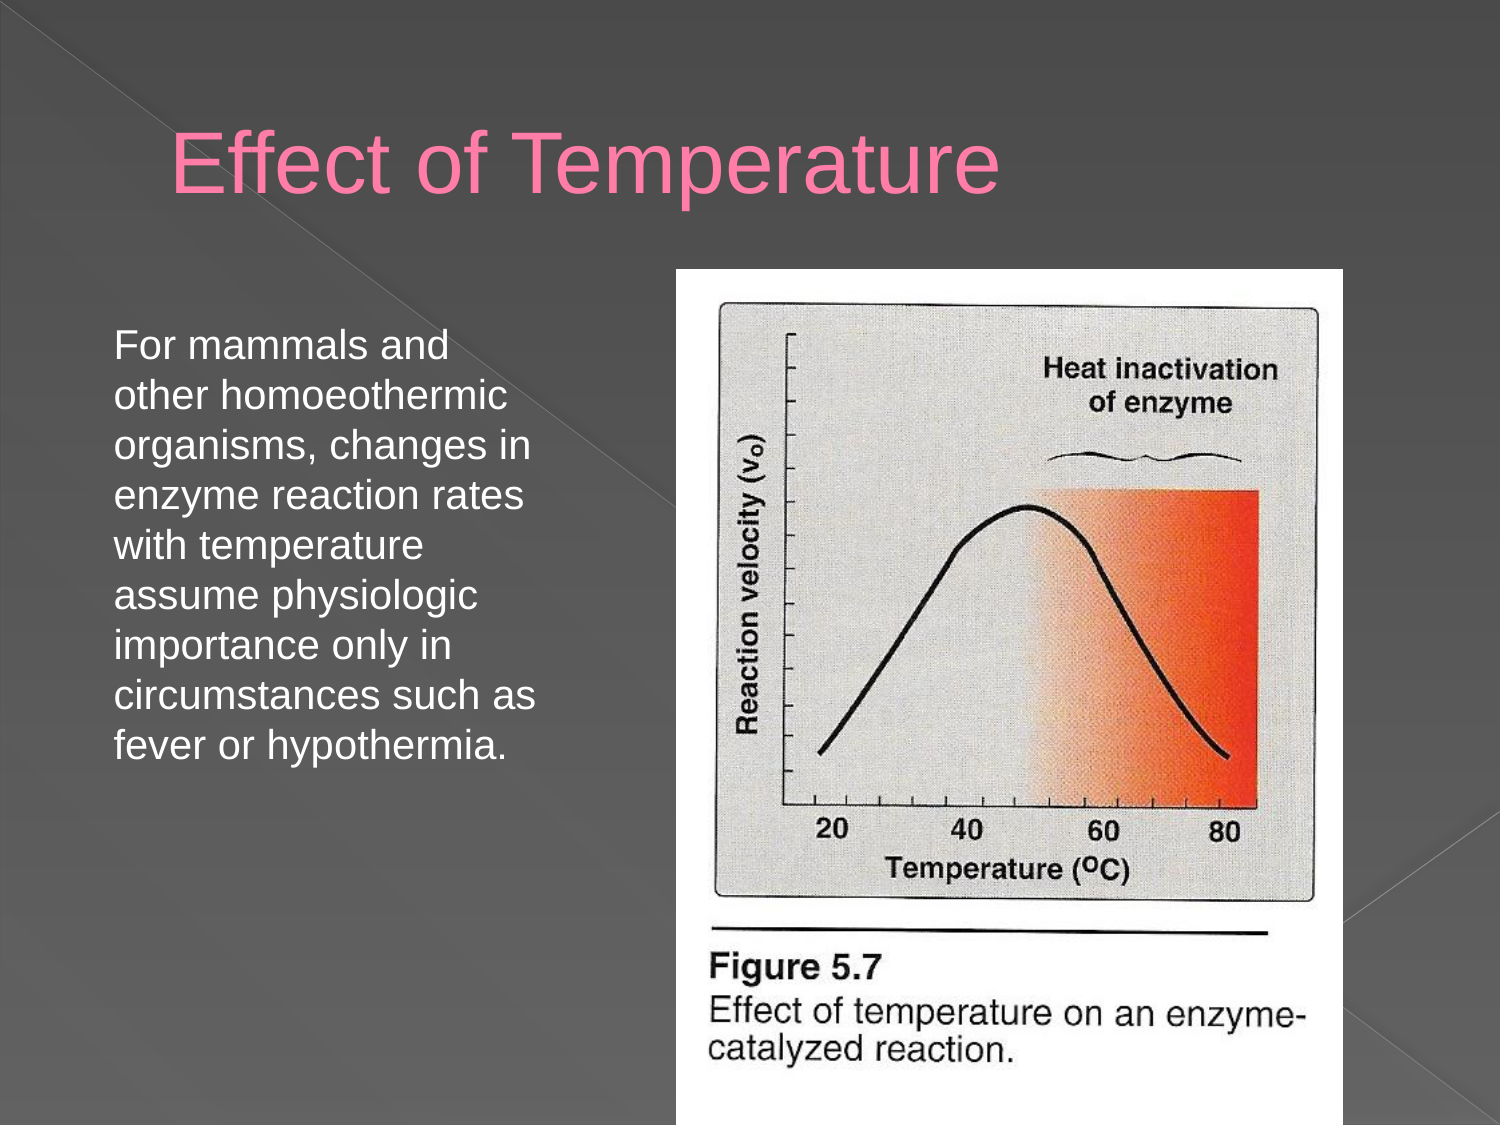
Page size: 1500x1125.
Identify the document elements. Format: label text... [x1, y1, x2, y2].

text_box For mammals and other homoeothermic organisms, changes in enzyme reaction rates with temperature assume physiologic importance only in circumstances such as fever or hypothermia. [98, 310, 562, 826]
title Effect of Temperature [75, 43, 1425, 274]
picture [676, 269, 1343, 1125]
